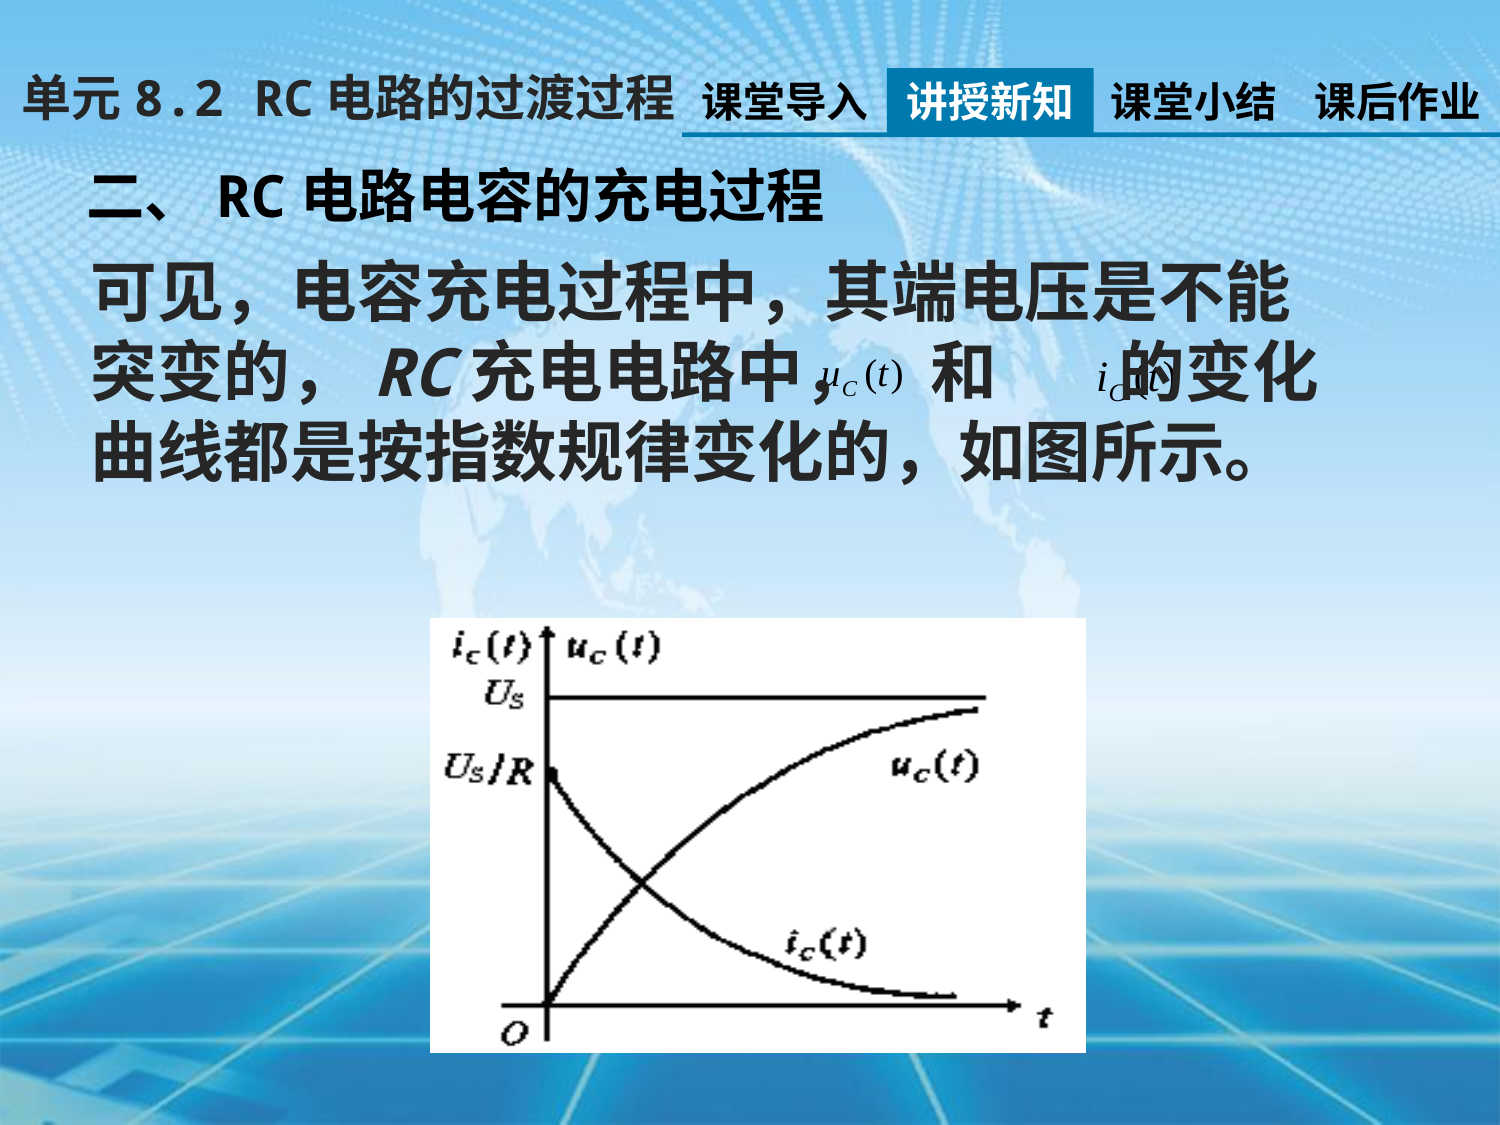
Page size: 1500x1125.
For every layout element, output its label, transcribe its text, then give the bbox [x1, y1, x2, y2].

text_box 二、RC电路电容的充电过程 [71, 141, 887, 247]
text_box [816, 347, 911, 406]
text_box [1090, 347, 1186, 413]
text_box 可见，电容充电过程中，其端电压是不能突变的，RC充电电路中， 和 的变化曲线都是按指数规律变化的，如图所示。 [75, 242, 1363, 530]
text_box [430, 618, 1086, 1053]
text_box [6, 59, 1500, 135]
picture [0, 0, 1500, 1125]
